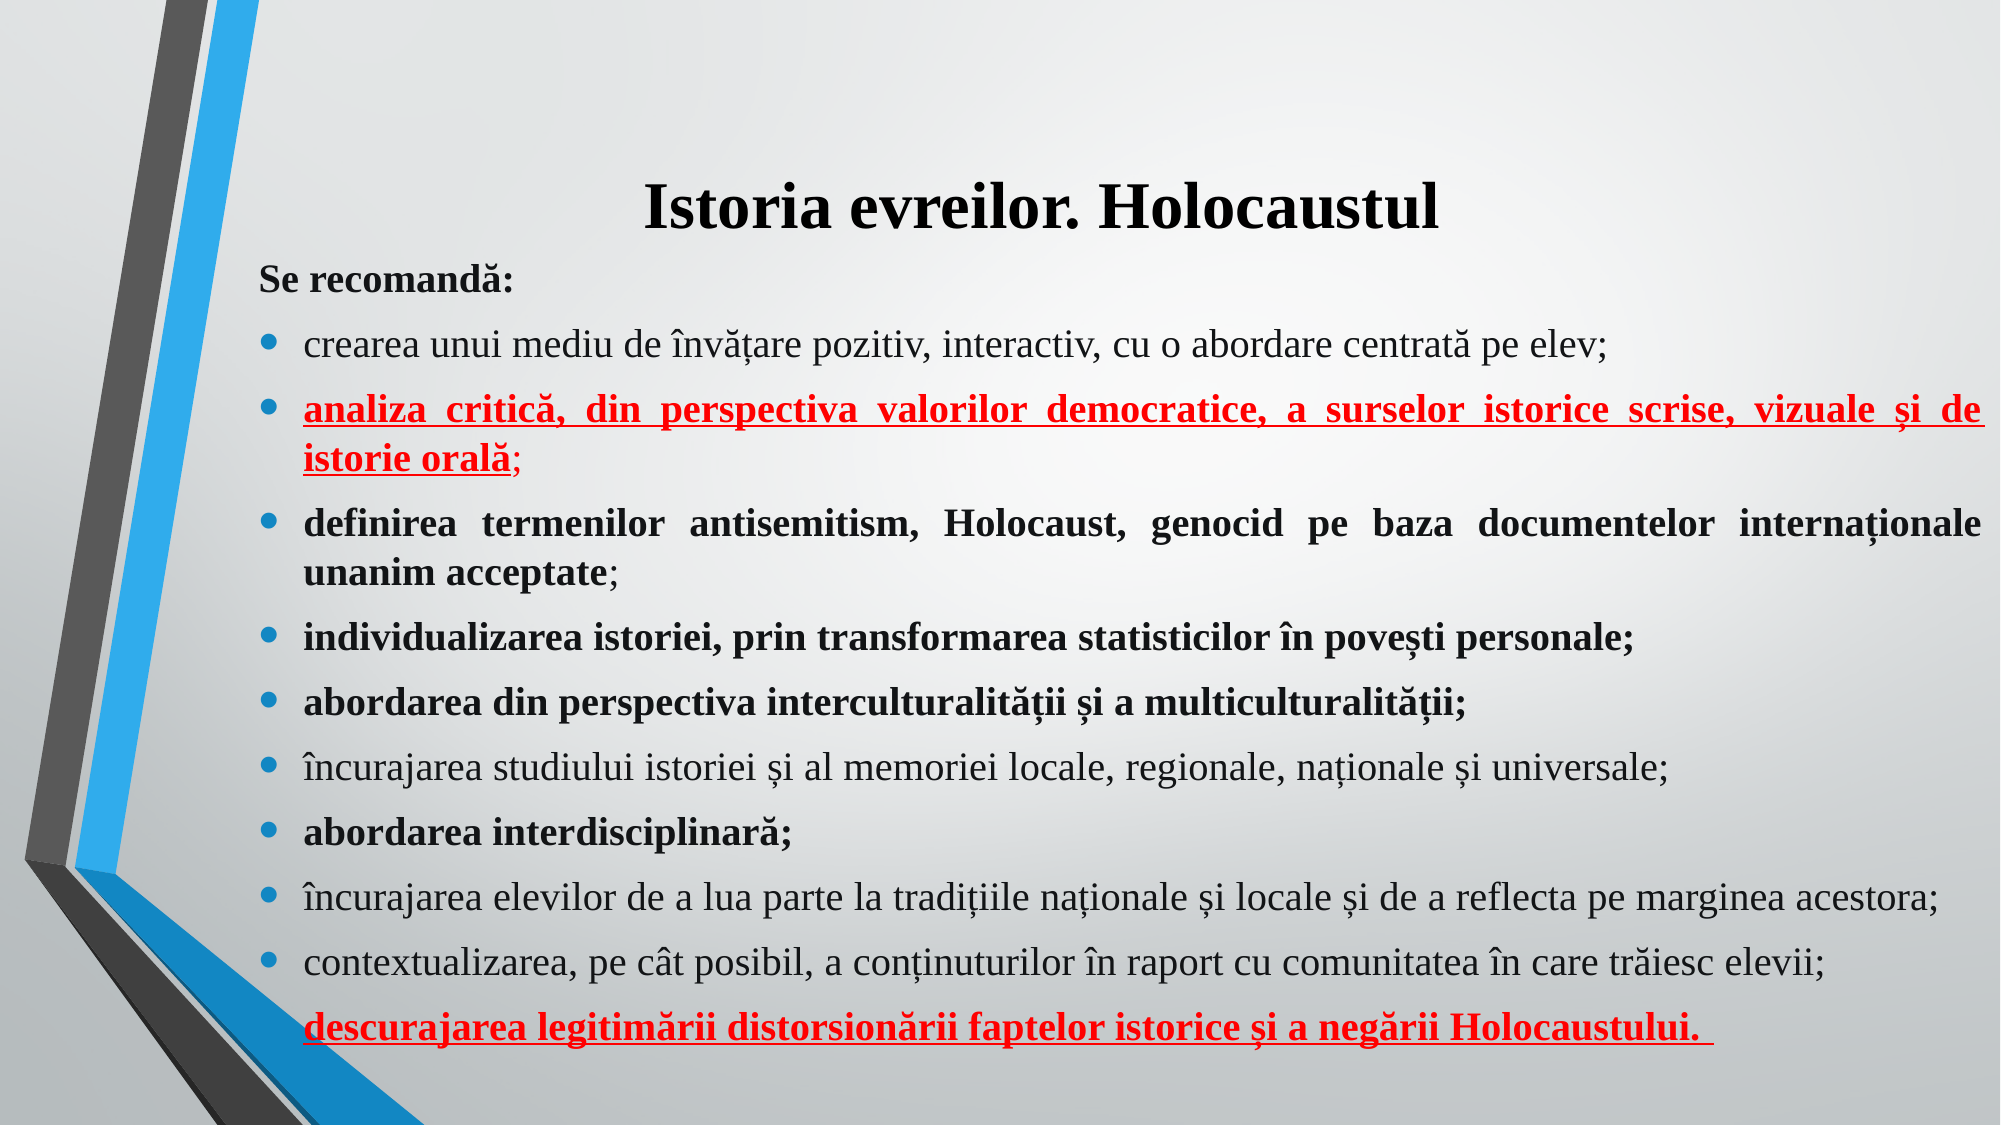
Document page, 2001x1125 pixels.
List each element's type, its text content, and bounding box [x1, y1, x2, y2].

list Se recomandă: crearea unui mediu de învățare pozitiv, interactiv, cu o abordare centrată pe elev; analiza critică, din perspectiva valorilor democratice, a surselor istorice scrise, vizuale și de istorie orală; definirea termenilor antisemitism, Holocaust, genocid pe baza documentelor internaționale unanim acceptate; individualizarea istoriei, prin transformarea statisticilor în povești personale; abordarea din perspectiva interculturalității și a multiculturalității; încurajarea studiului istoriei și al memoriei locale, regionale, naționale și universale; abordarea interdisciplinară; încurajarea elevilor de a lua parte la tradițiile naționale și locale și de a reflecta pe marginea acestora; contextualizarea, pe cât posibil, a conținuturilor în raport cu comunitatea în care trăiesc elevii; descurajarea legitimării distorsionării faptelor istorice și a negării Holocaustului. [243, 244, 2000, 1068]
text_box Istoria evreilor. Holocaustul [425, 57, 1575, 346]
